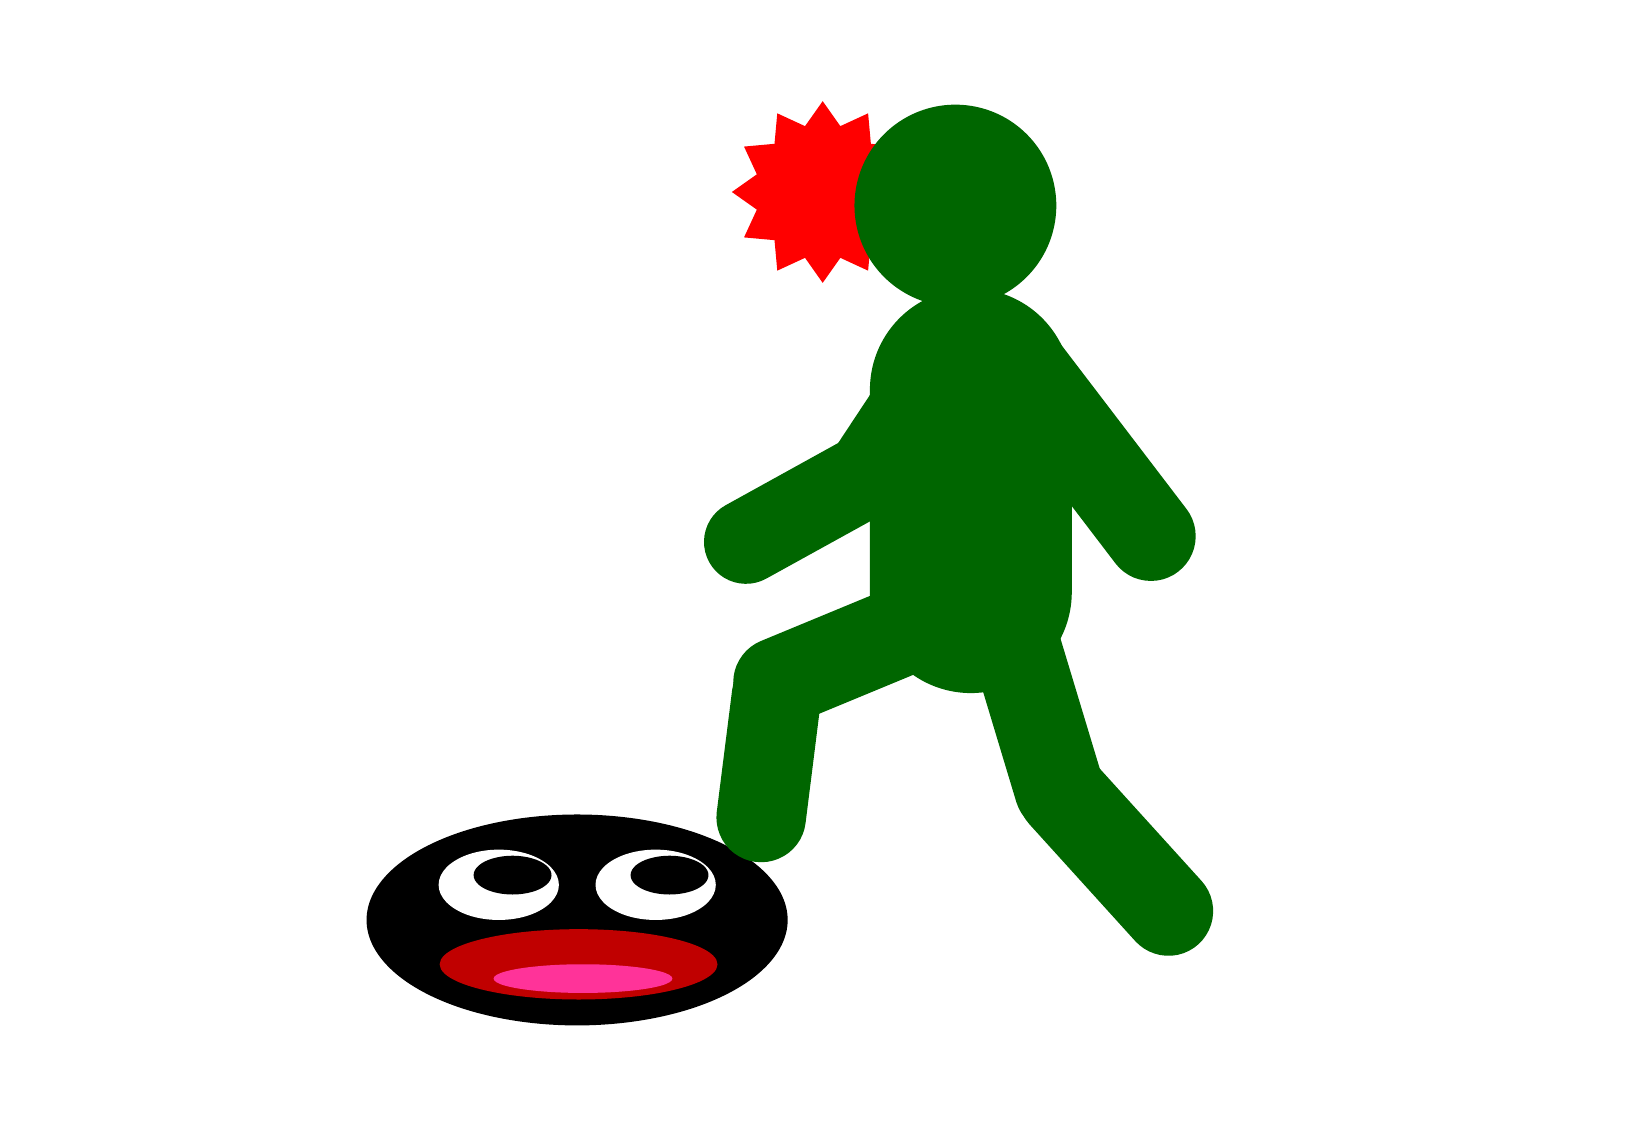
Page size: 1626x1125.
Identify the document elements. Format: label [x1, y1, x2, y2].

text_box [366, 100, 1161, 1026]
